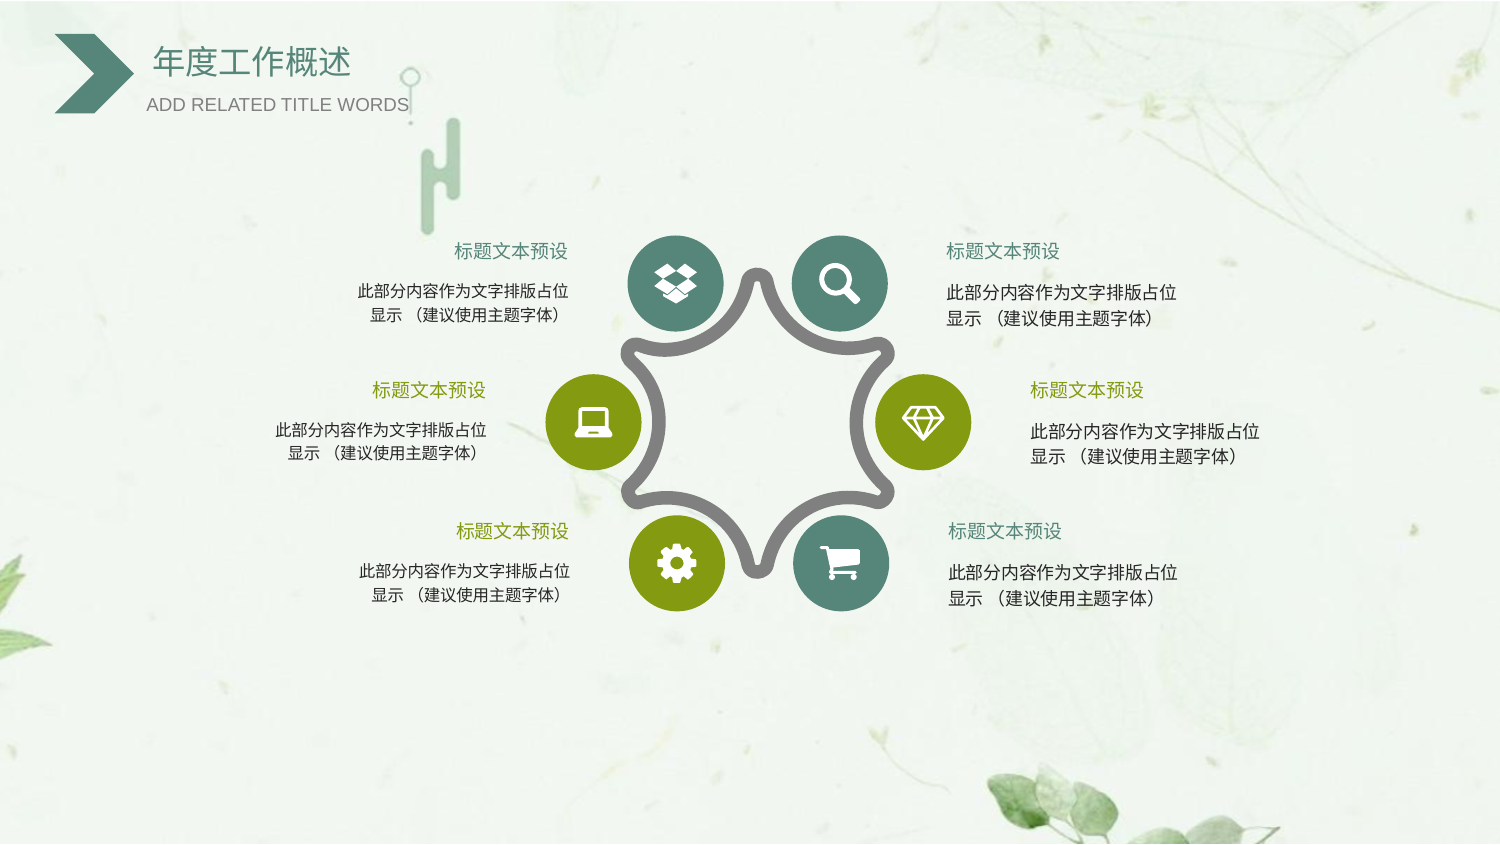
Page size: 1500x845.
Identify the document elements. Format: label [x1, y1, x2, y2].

text_box [333, 231, 628, 339]
picture [0, 2, 1500, 844]
text_box [889, 511, 1197, 619]
text_box [545, 235, 972, 612]
text_box [887, 231, 1196, 339]
text_box [251, 370, 546, 477]
text_box [334, 511, 629, 619]
text_box [971, 370, 1279, 477]
